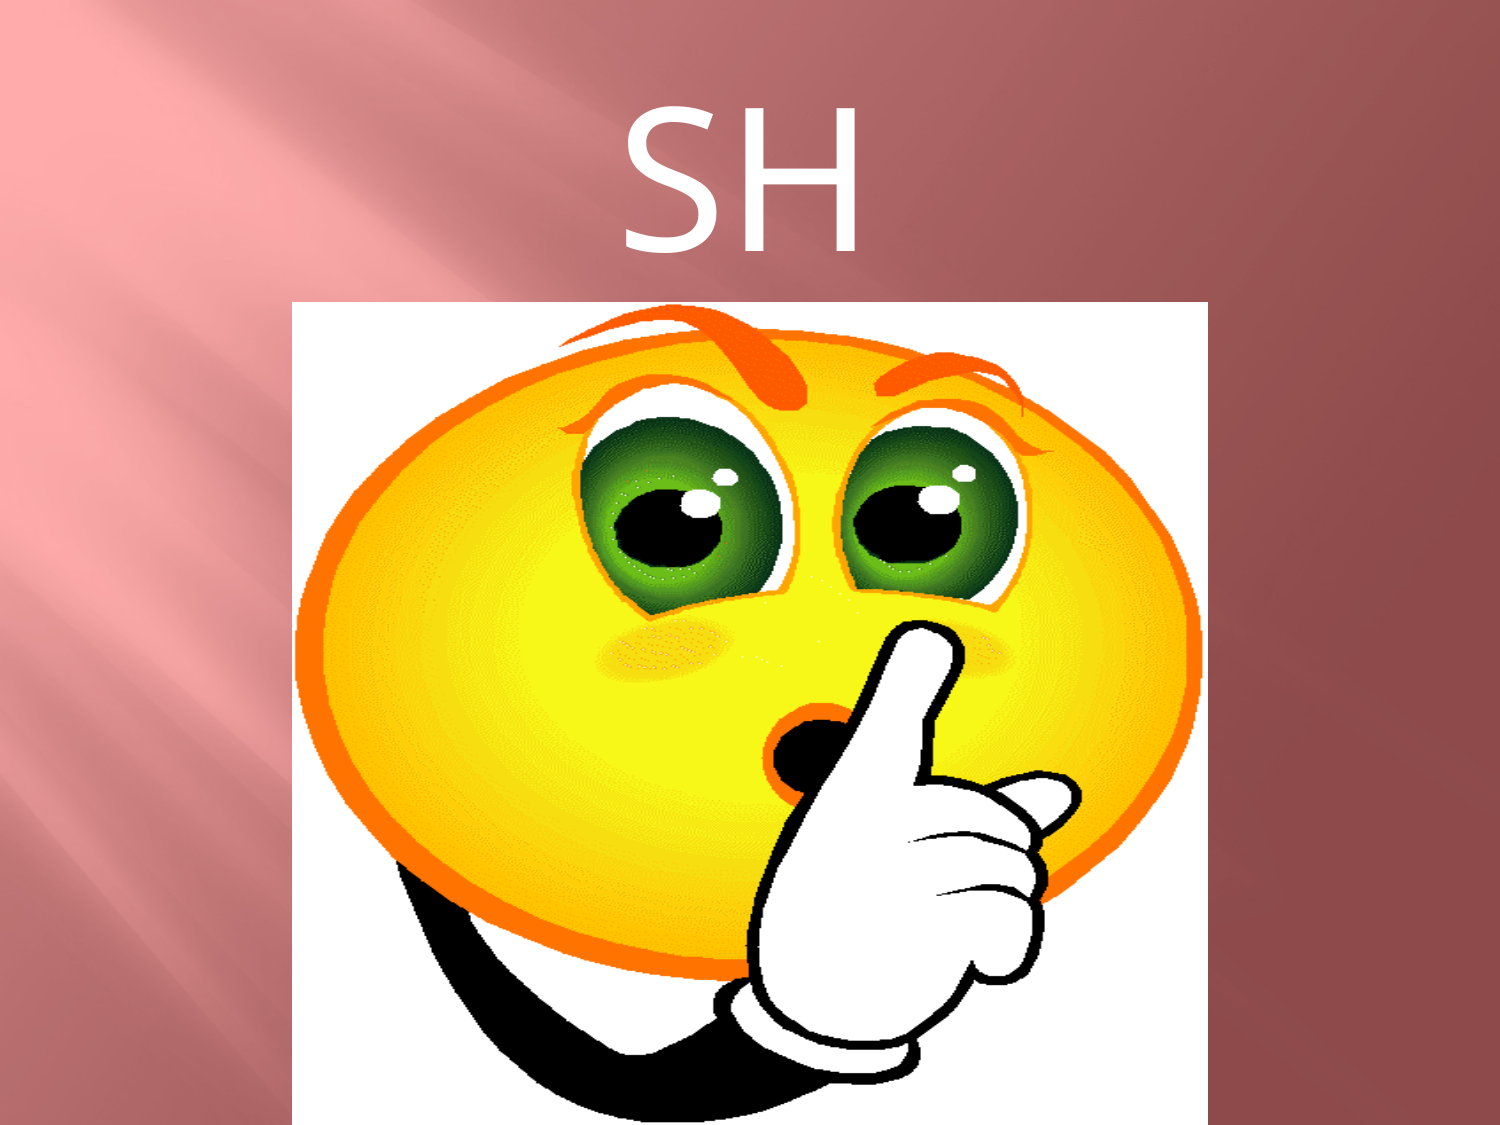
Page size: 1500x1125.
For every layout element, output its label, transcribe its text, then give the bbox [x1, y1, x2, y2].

picture [292, 301, 1208, 1125]
text_box SH [601, 44, 890, 300]
